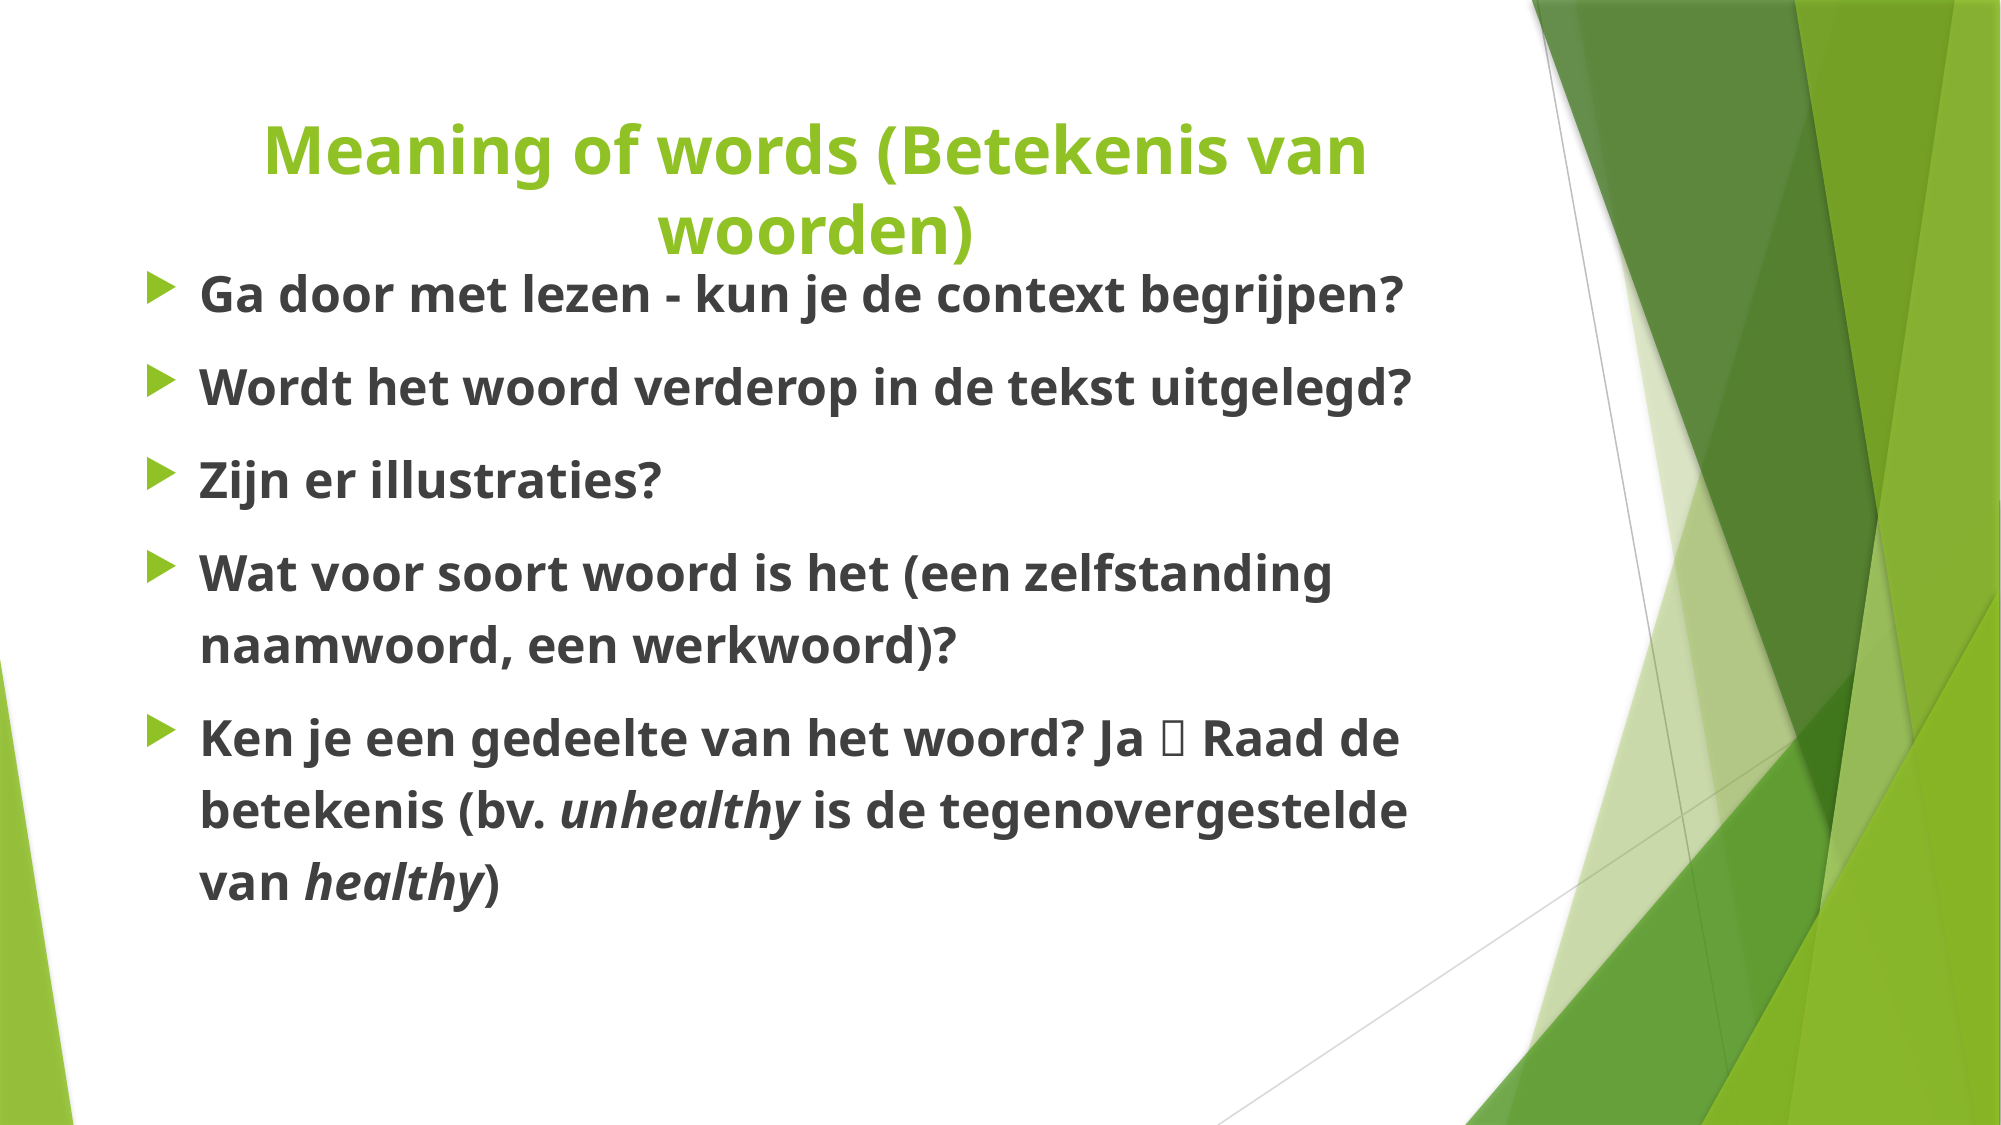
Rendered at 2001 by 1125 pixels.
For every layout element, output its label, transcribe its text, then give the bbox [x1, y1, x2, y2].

list Ga door met lezen - kun je de context begrijpen? Wordt het woord verderop in de tekst uitgelegd? Zijn er illustraties? Wat voor soort woord is het (een zelfstanding naamwoord, een werkwoord)? Ken je een gedeelte van het woord? Ja  Raad de betekenis (bv. unhealthy is de tegenovergestelde van healthy) [128, 243, 1522, 992]
title Meaning of words (Betekenis van woorden) [111, 99, 1522, 317]
